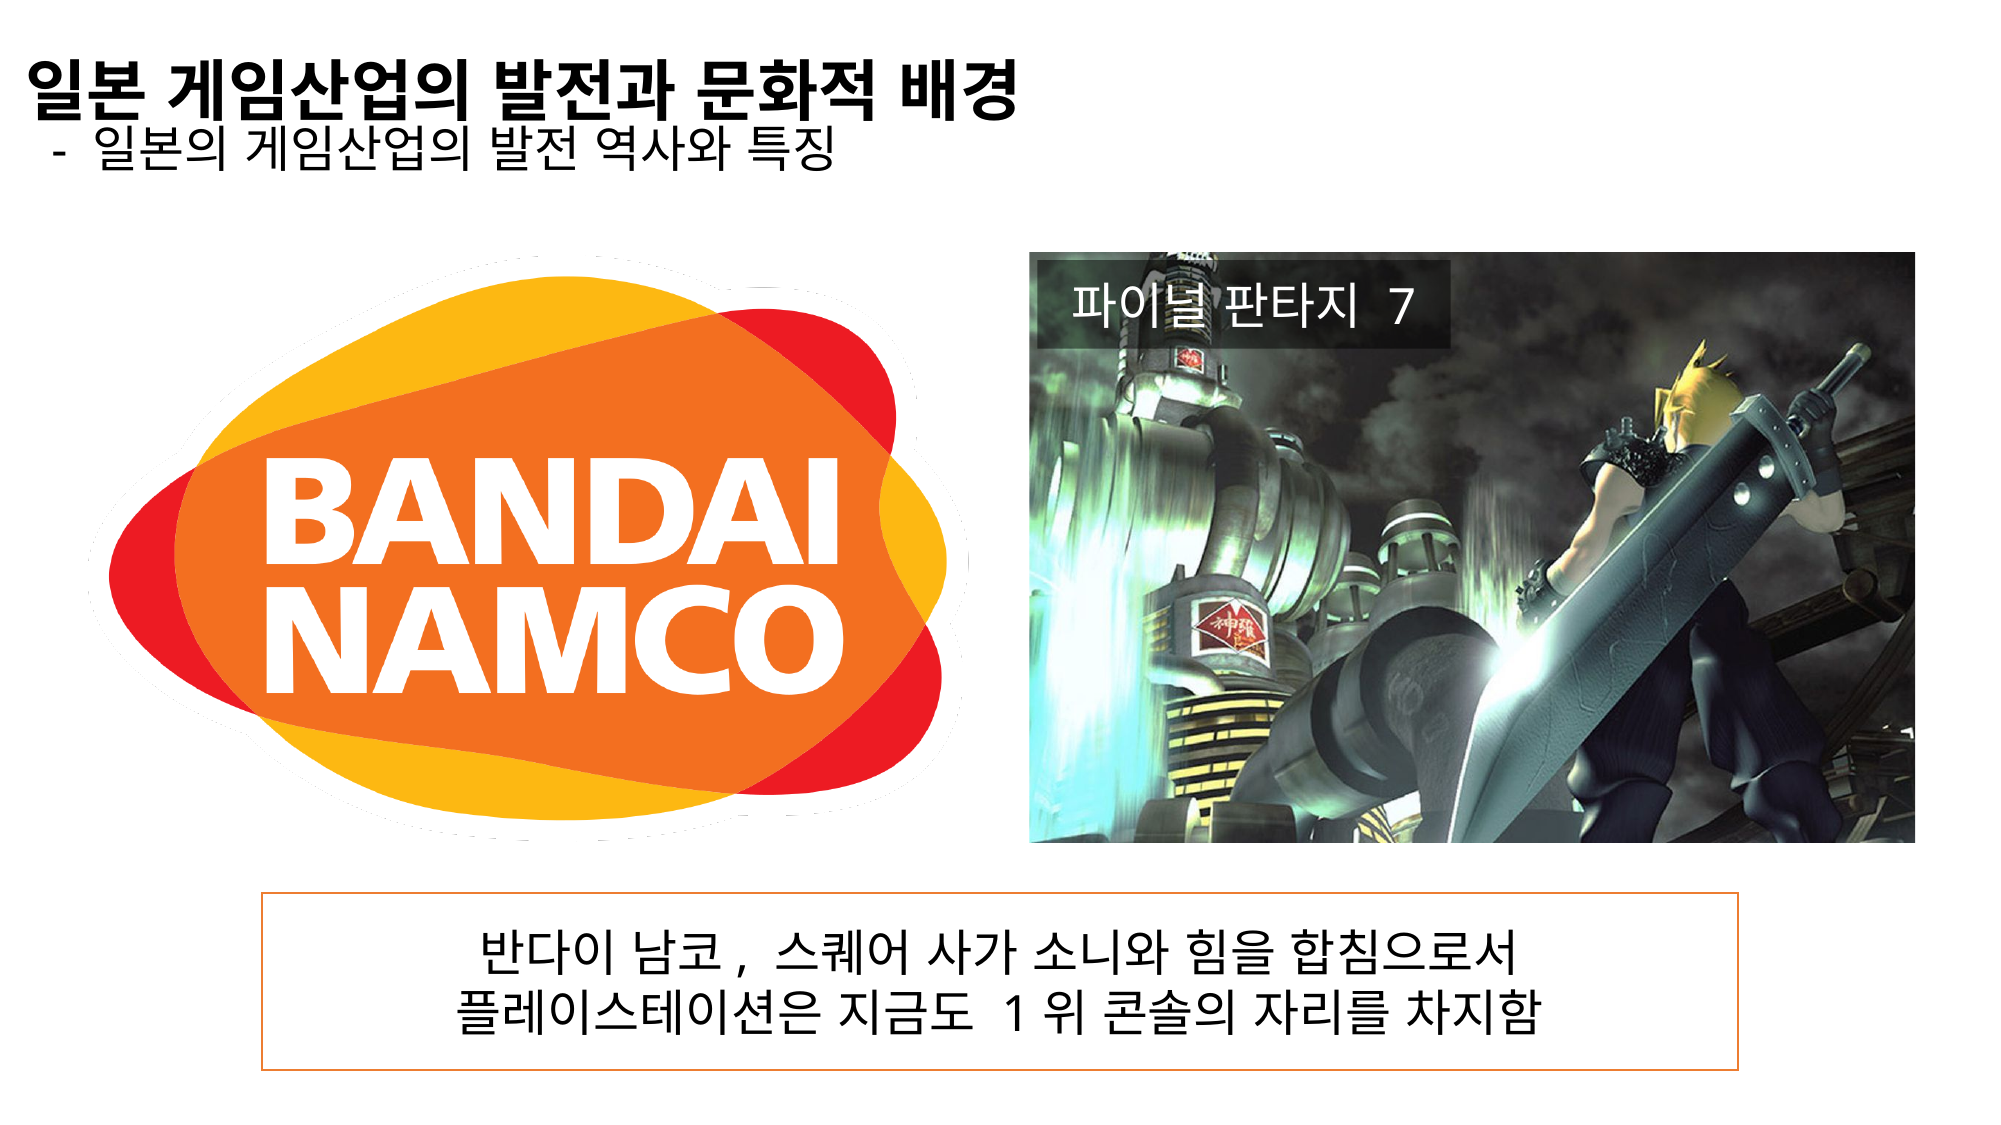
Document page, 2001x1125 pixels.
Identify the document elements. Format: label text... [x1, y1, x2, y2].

text_box 일본 게임산업의 발전과 문화적 배경 [24, 28, 1975, 117]
text_box 반다이 남코, 스퀘어 사가 소니와 힘을 합침으로서 플레이스테이션은 지금도 1위 콘솔의 자리를 차지함 [261, 892, 1739, 1071]
text_box - 일본의 게임산업의 발전 역사와 특징 [24, 117, 1975, 178]
text_box [84, 251, 971, 844]
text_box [1029, 252, 1916, 843]
